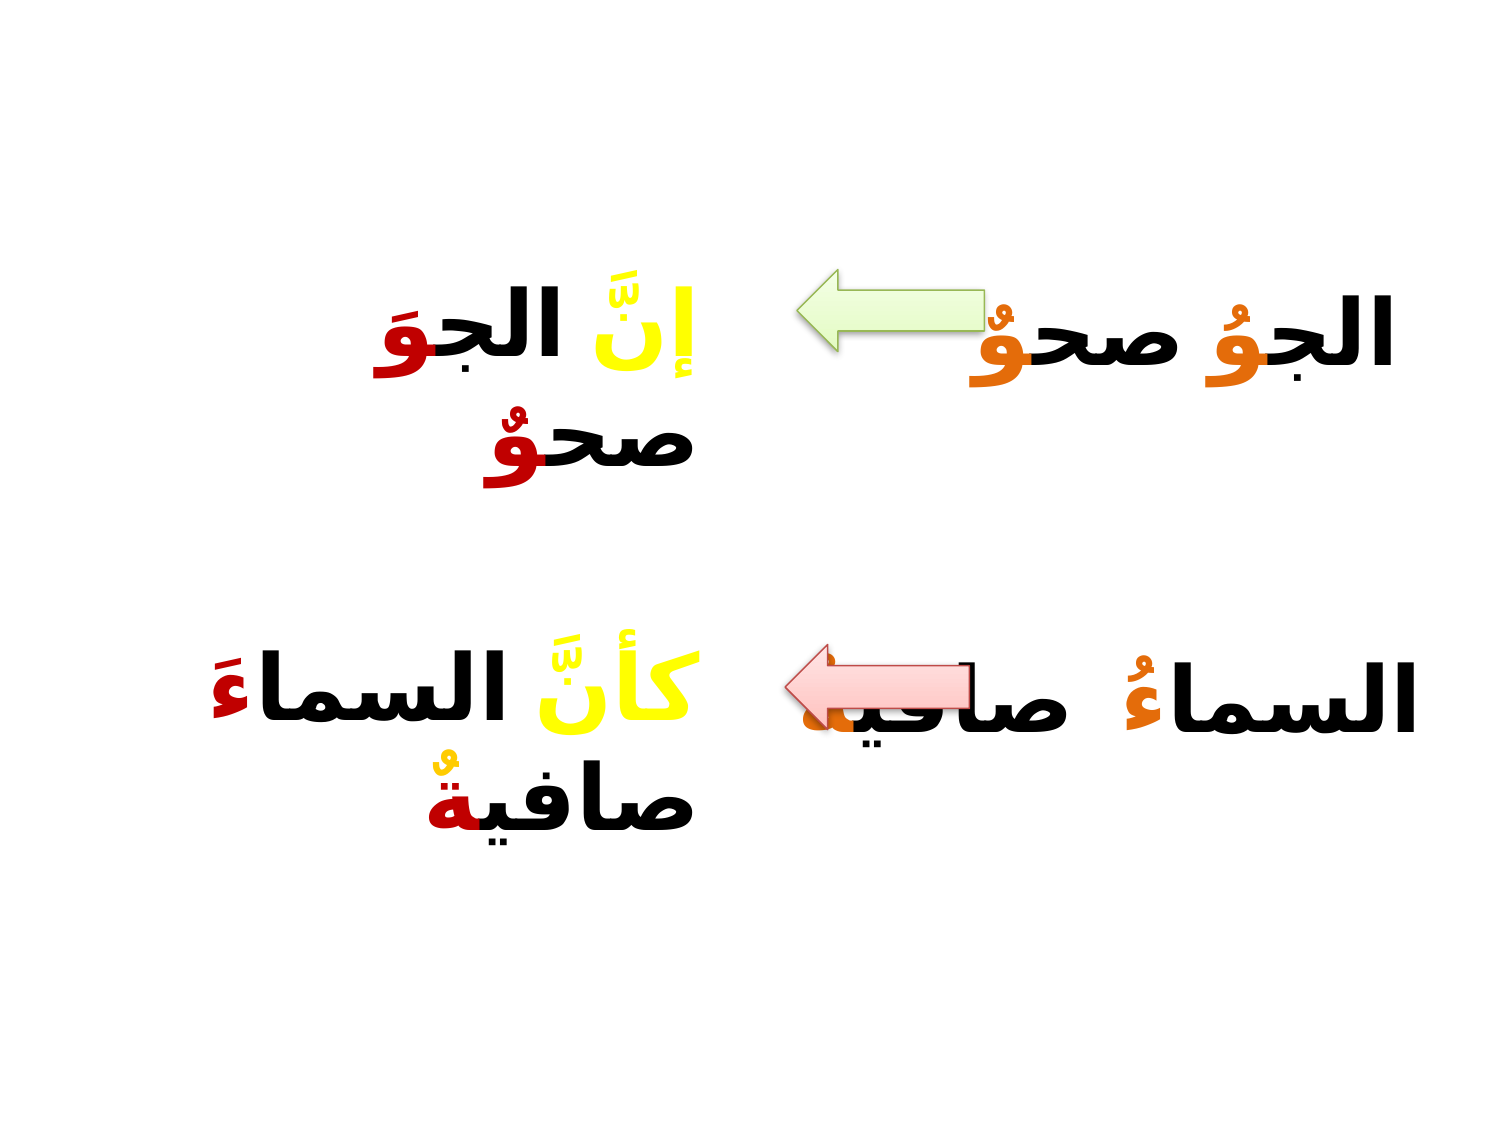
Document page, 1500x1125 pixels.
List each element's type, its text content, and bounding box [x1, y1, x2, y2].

text_box إنَّ الجوَ صحوٌ [128, 257, 715, 493]
text_box [796, 268, 986, 353]
text_box الجوُ صحوٌ السماءُ صافيةٌ [74, 210, 1438, 1067]
text_box [784, 643, 971, 731]
text_box كأنَّ السماءَ صافيةٌ [35, 621, 715, 856]
